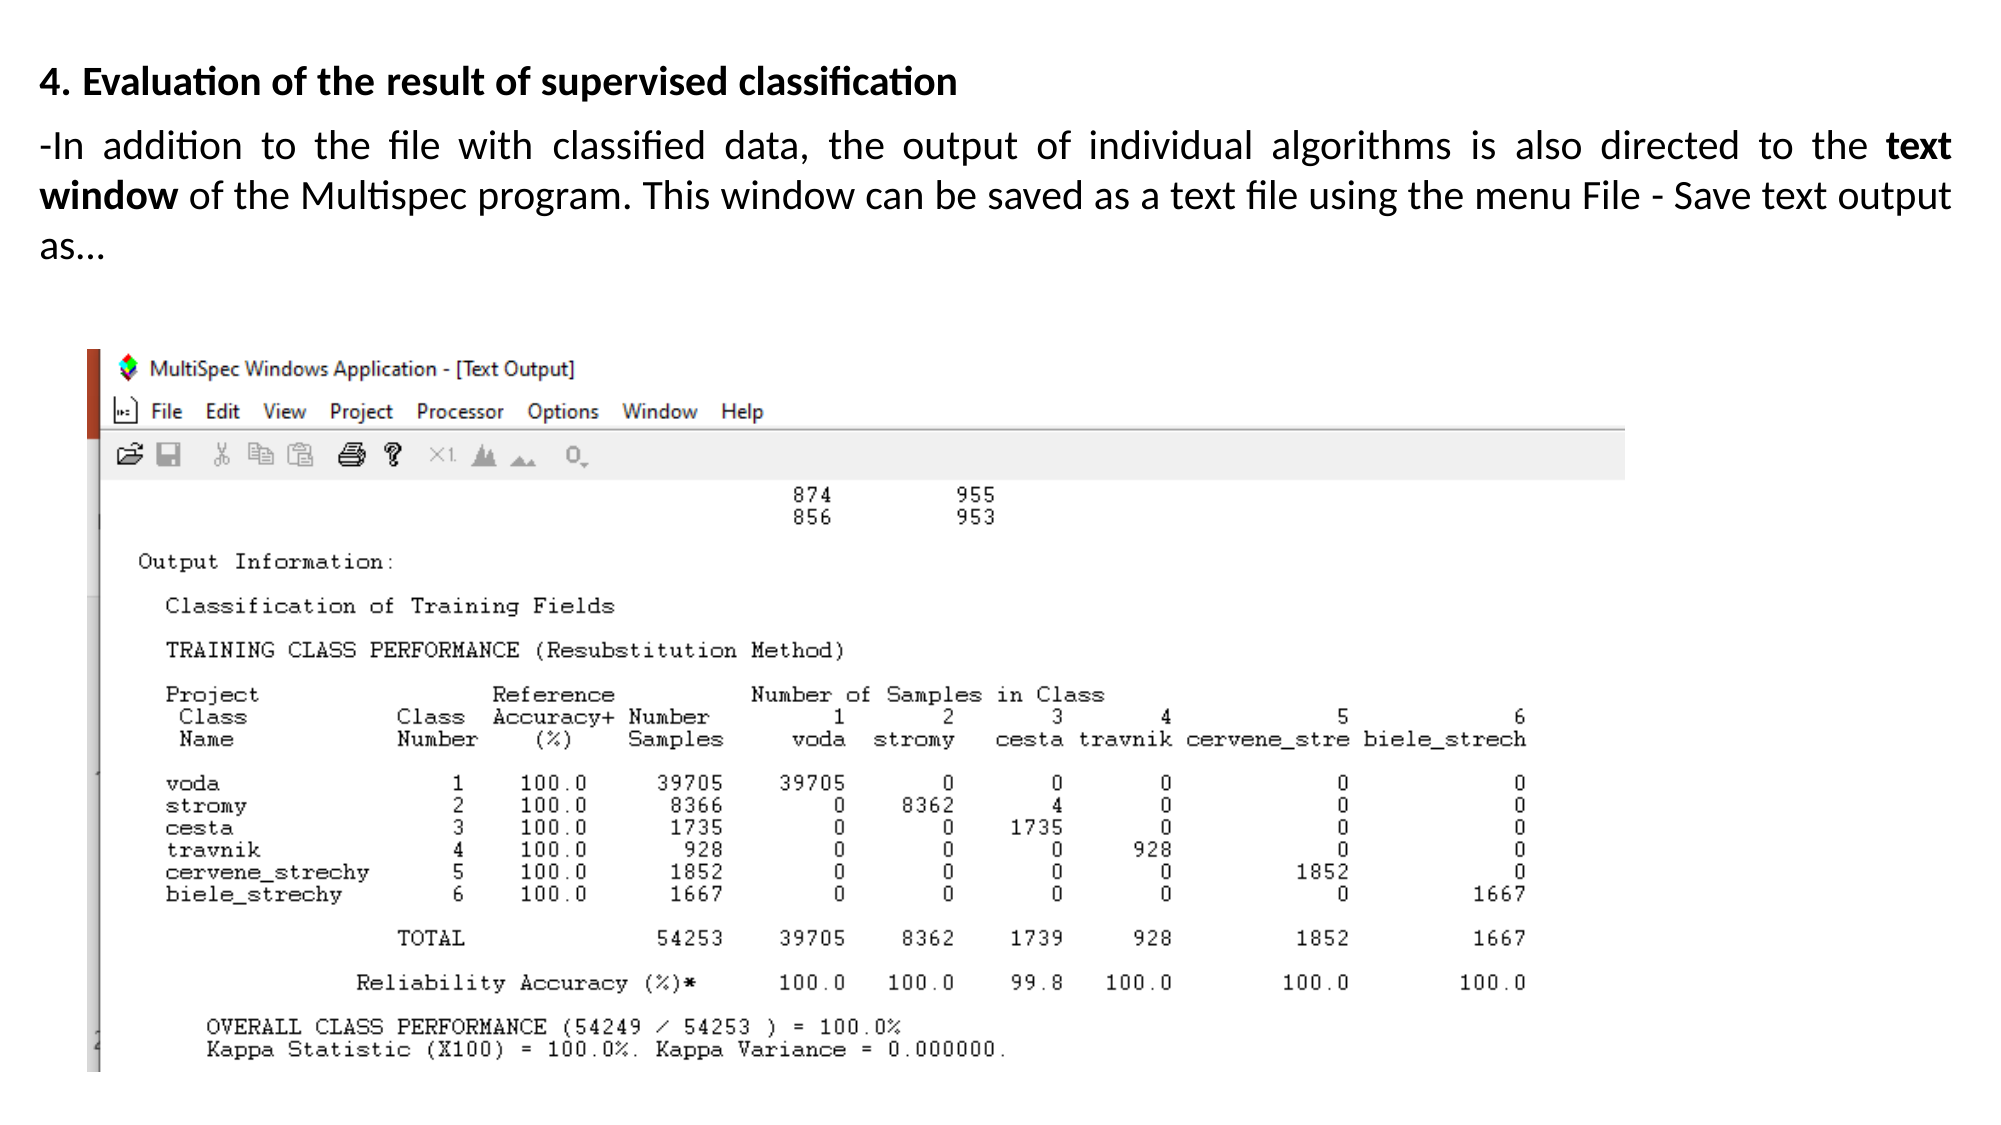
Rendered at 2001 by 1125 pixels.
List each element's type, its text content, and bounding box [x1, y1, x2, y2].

picture [87, 349, 1626, 1073]
text_box 4. Evaluation of the result of supervised classification -In addition to the file with classified data, the output of individual algorithms is also directed to the text window of the Multispec program. This window can be saved as a text file using the menu File - Save text output as... [37, 37, 1953, 268]
